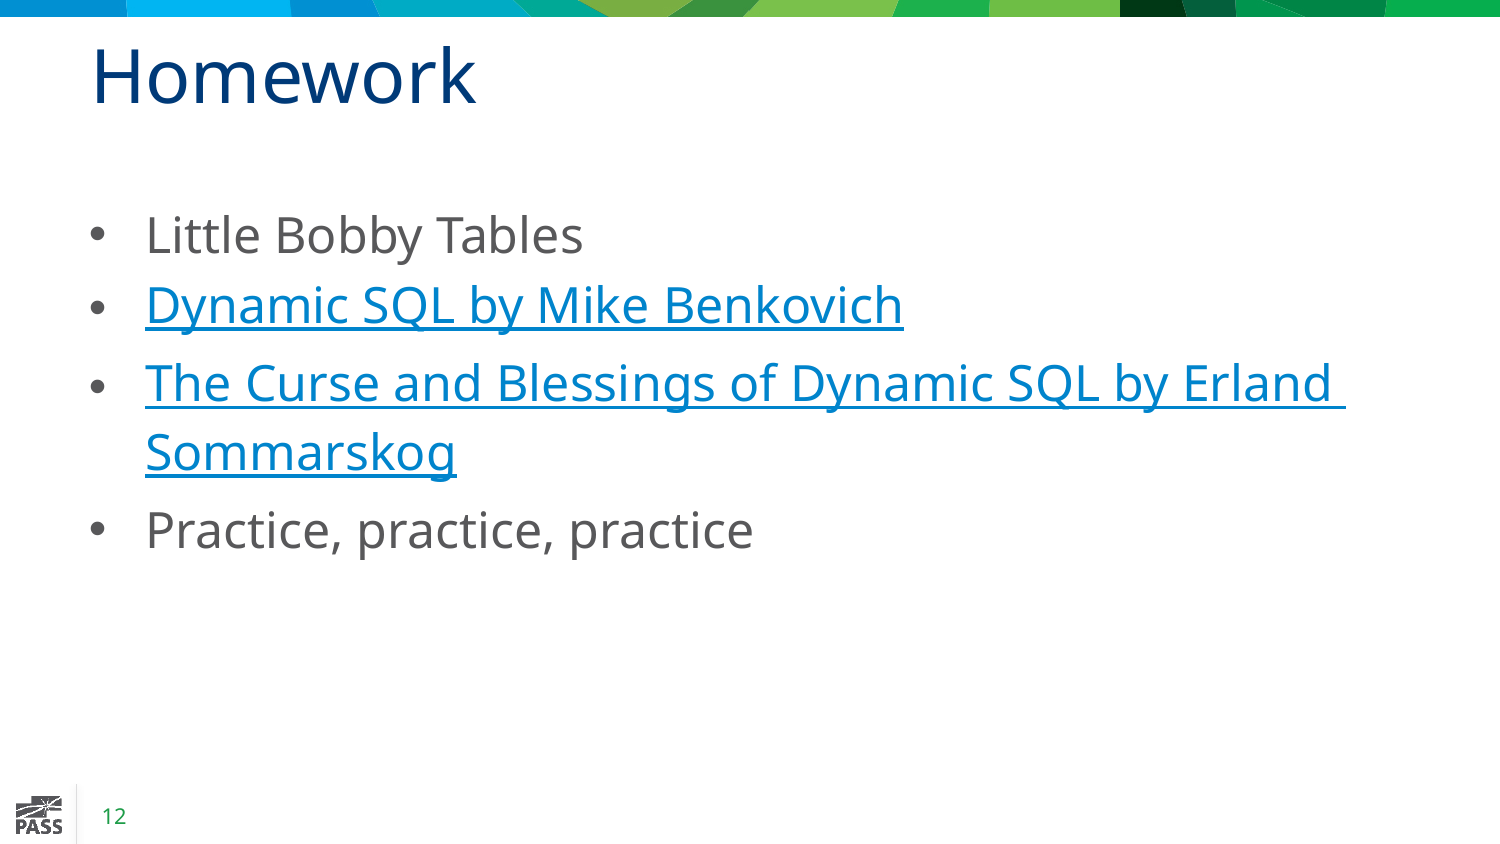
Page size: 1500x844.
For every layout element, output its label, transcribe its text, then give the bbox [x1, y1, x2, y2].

list Little Bobby Tables Dynamic SQL by Mike Benkovich The Curse and Blessings of Dynamic SQL by Erland Sommarskog Practice, practice, practice [73, 196, 1426, 727]
picture [0, 0, 1500, 19]
slide_number 12 [86, 805, 168, 830]
title Homework [75, 37, 1425, 139]
picture [16, 796, 62, 834]
